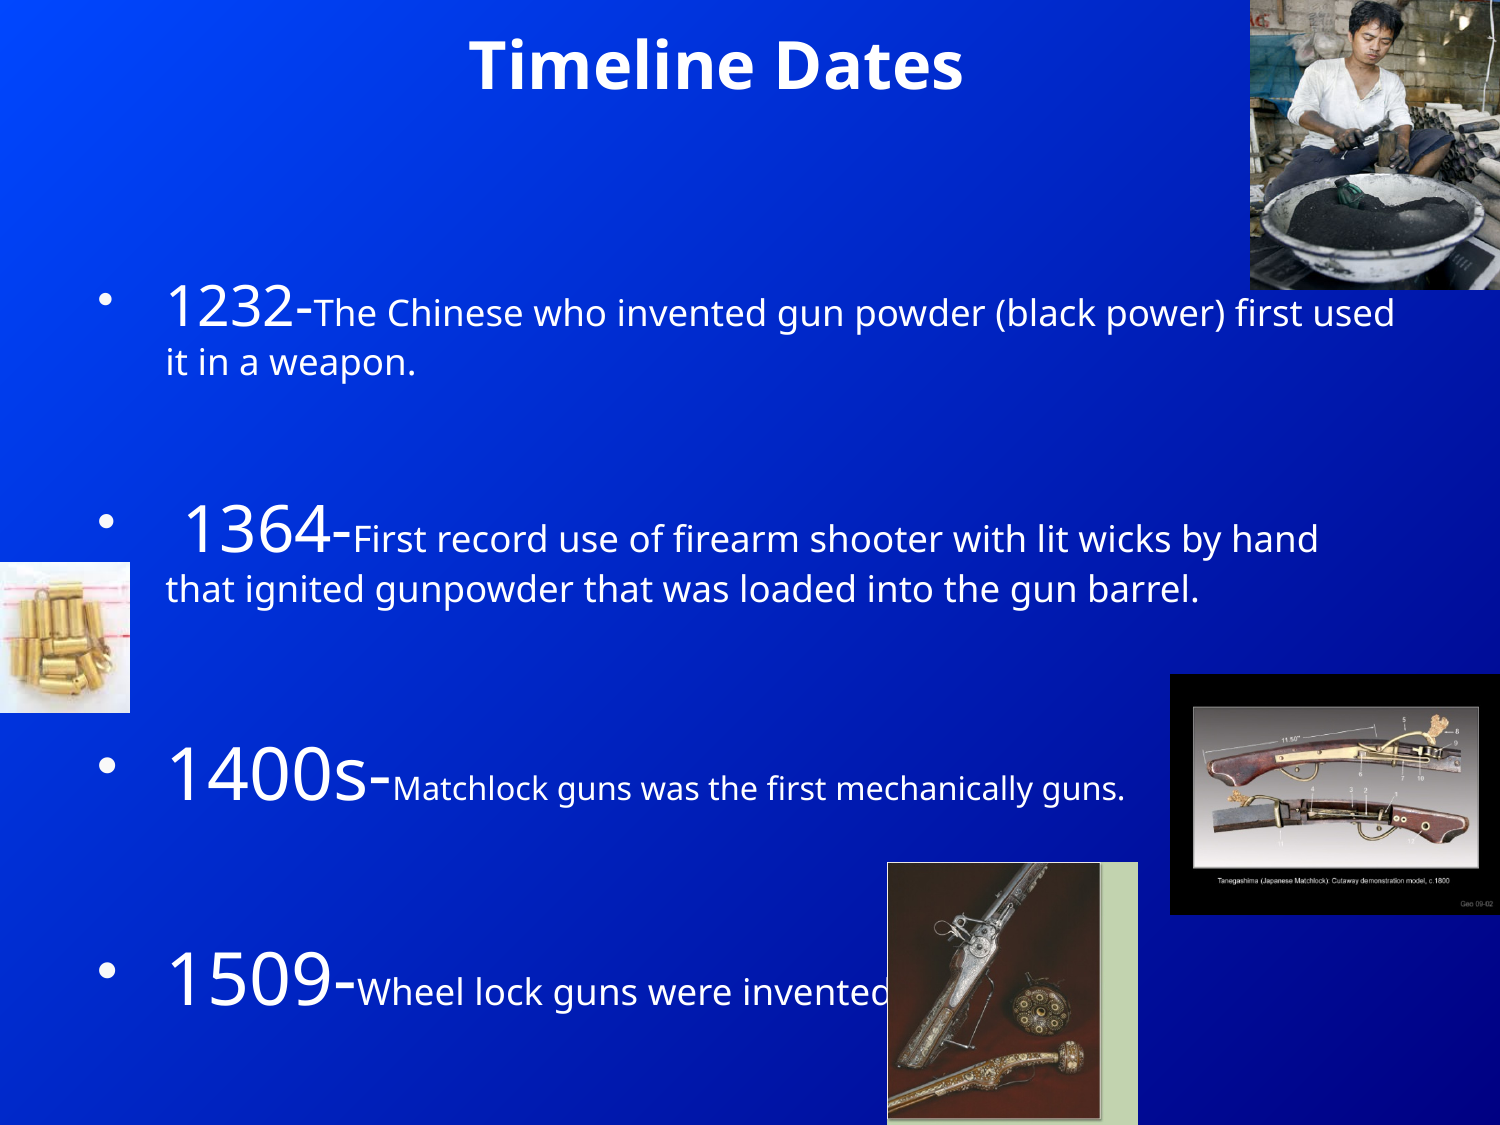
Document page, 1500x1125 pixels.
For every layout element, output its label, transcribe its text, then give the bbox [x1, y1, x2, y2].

picture [1169, 674, 1500, 915]
list 1232-The Chinese who invented gun powder (black power) first used it in a weapon. 1364-First record use of firearm shooter with lit wicks by hand that ignited gunpowder that was loaded into the gun barrel. 1400s-Matchlock guns was the first mechanically guns. 1509-Wheel lock guns were invented. [62, 262, 1413, 1035]
picture [1249, 0, 1500, 290]
title Timeline Dates [350, 0, 1188, 125]
picture [887, 862, 1138, 1125]
picture [0, 562, 130, 713]
